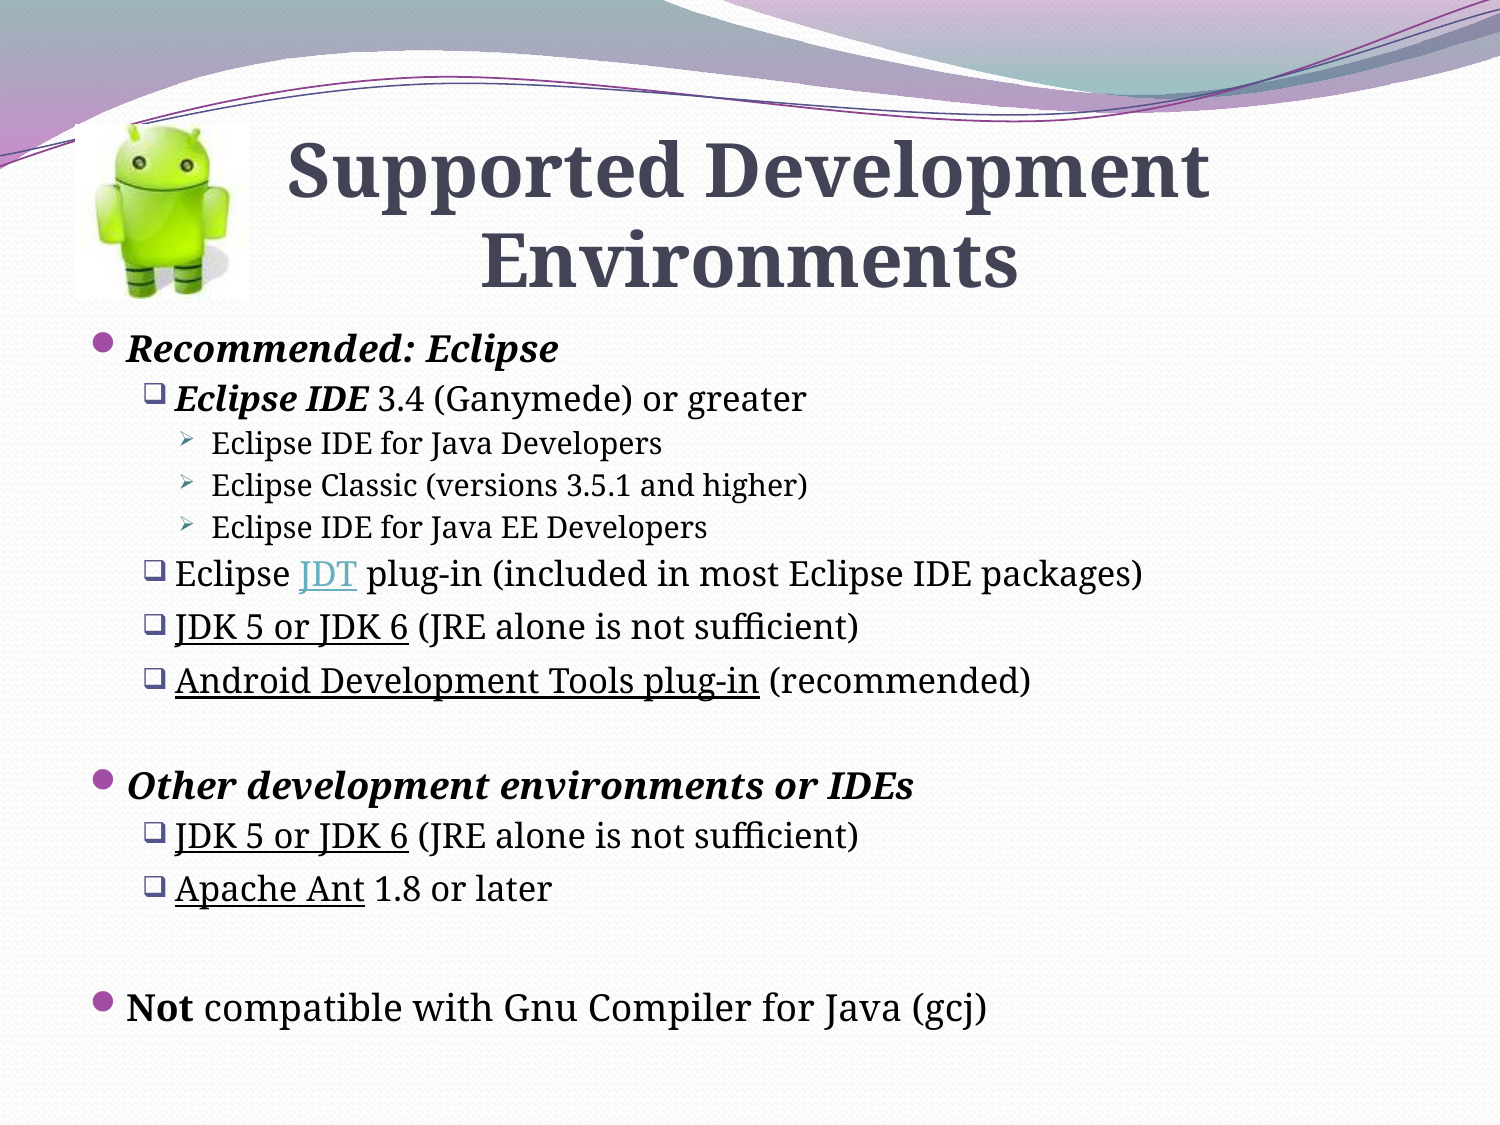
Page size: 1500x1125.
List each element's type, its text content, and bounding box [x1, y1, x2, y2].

list Recommended: Eclipse Eclipse IDE 3.4 (Ganymede) or greater Eclipse IDE for Java Developers Eclipse Classic (versions 3.5.1 and higher) Eclipse IDE for Java EE Developers Eclipse JDT plug-in (included in most Eclipse IDE packages) JDK 5 or JDK 6 (JRE alone is not sufficient) Android Development Tools plug-in (recommended) Other development environments or IDEs JDK 5 or JDK 6 (JRE alone is not sufficient) Apache Ant 1.8 or later Not compatible with Gnu Compiler for Java (gcj) [75, 317, 1425, 1038]
title Supported Development Environments [75, 115, 1425, 303]
